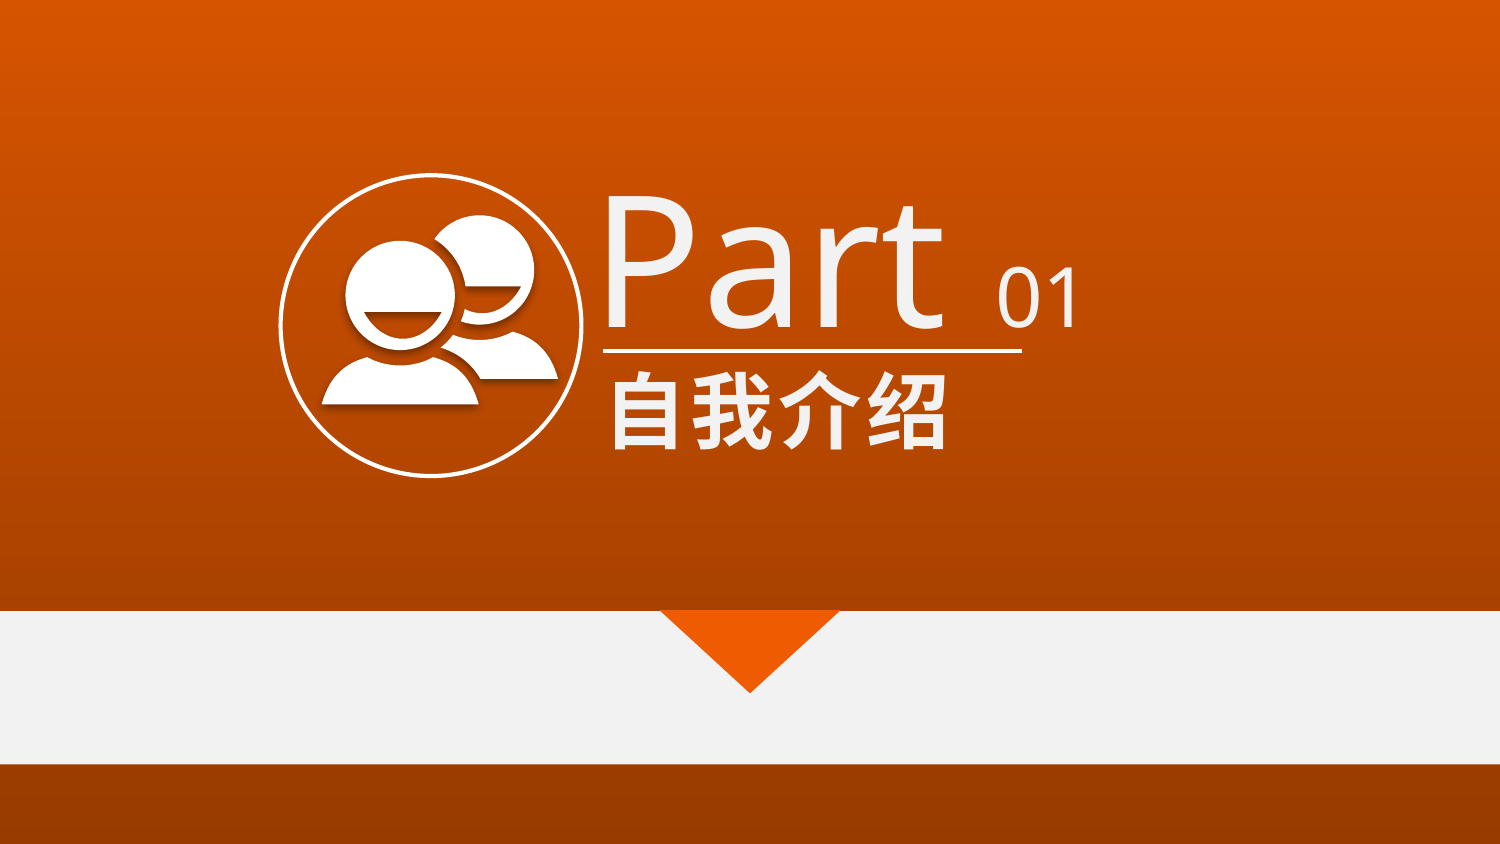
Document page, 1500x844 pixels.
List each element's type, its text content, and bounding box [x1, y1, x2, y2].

text_box [657, 608, 843, 695]
text_box [0, 0, 1500, 609]
text_box [0, 766, 1500, 844]
text_box Part 01 [580, 173, 1270, 336]
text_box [280, 174, 582, 477]
text_box [0, 609, 1500, 766]
text_box 自我介绍 [591, 350, 1361, 468]
